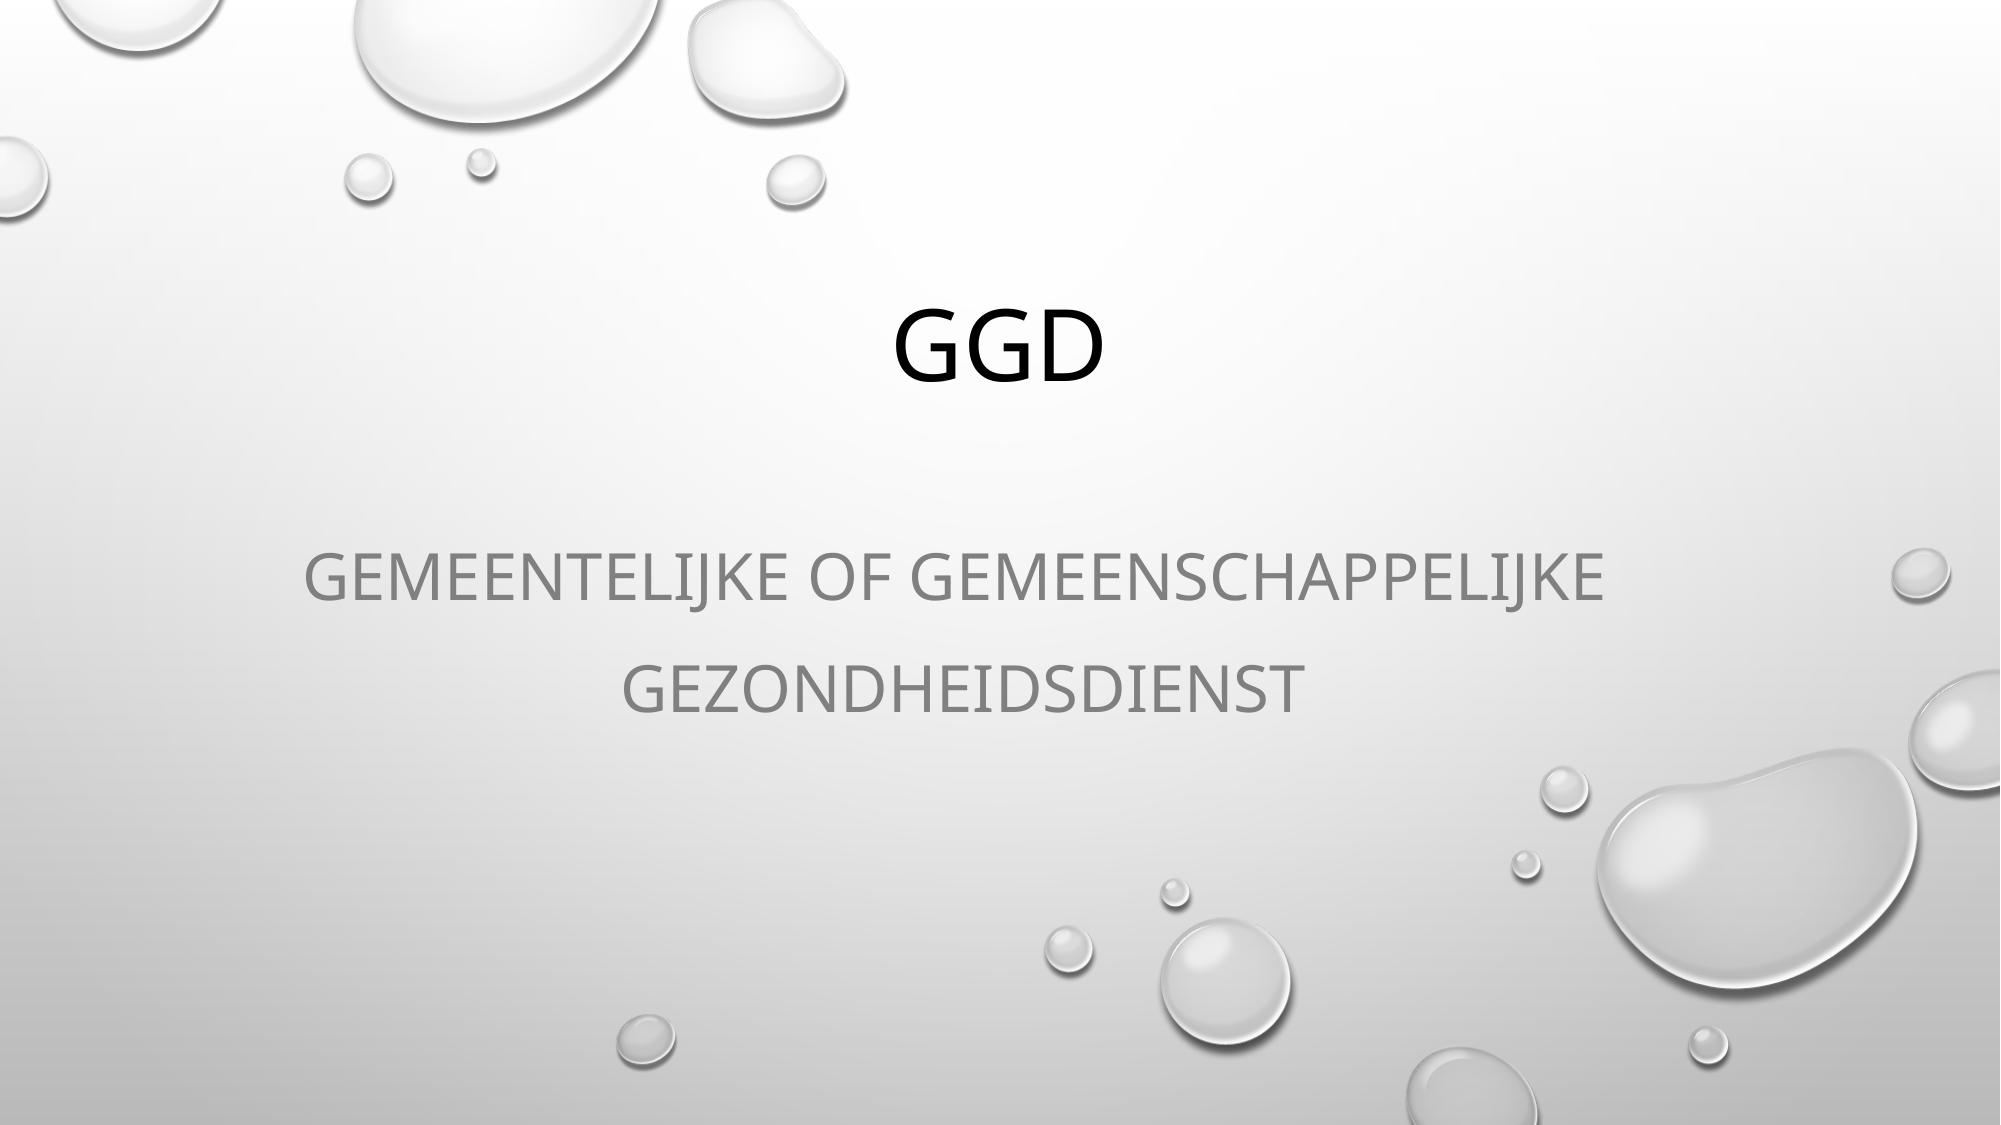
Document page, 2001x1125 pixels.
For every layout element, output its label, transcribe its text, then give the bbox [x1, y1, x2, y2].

subtitle Gemeentelijke of gemeenschappelijke gezondheidsdienst [250, 512, 1676, 738]
title GGD [287, 213, 1713, 411]
picture [0, 0, 2000, 1125]
